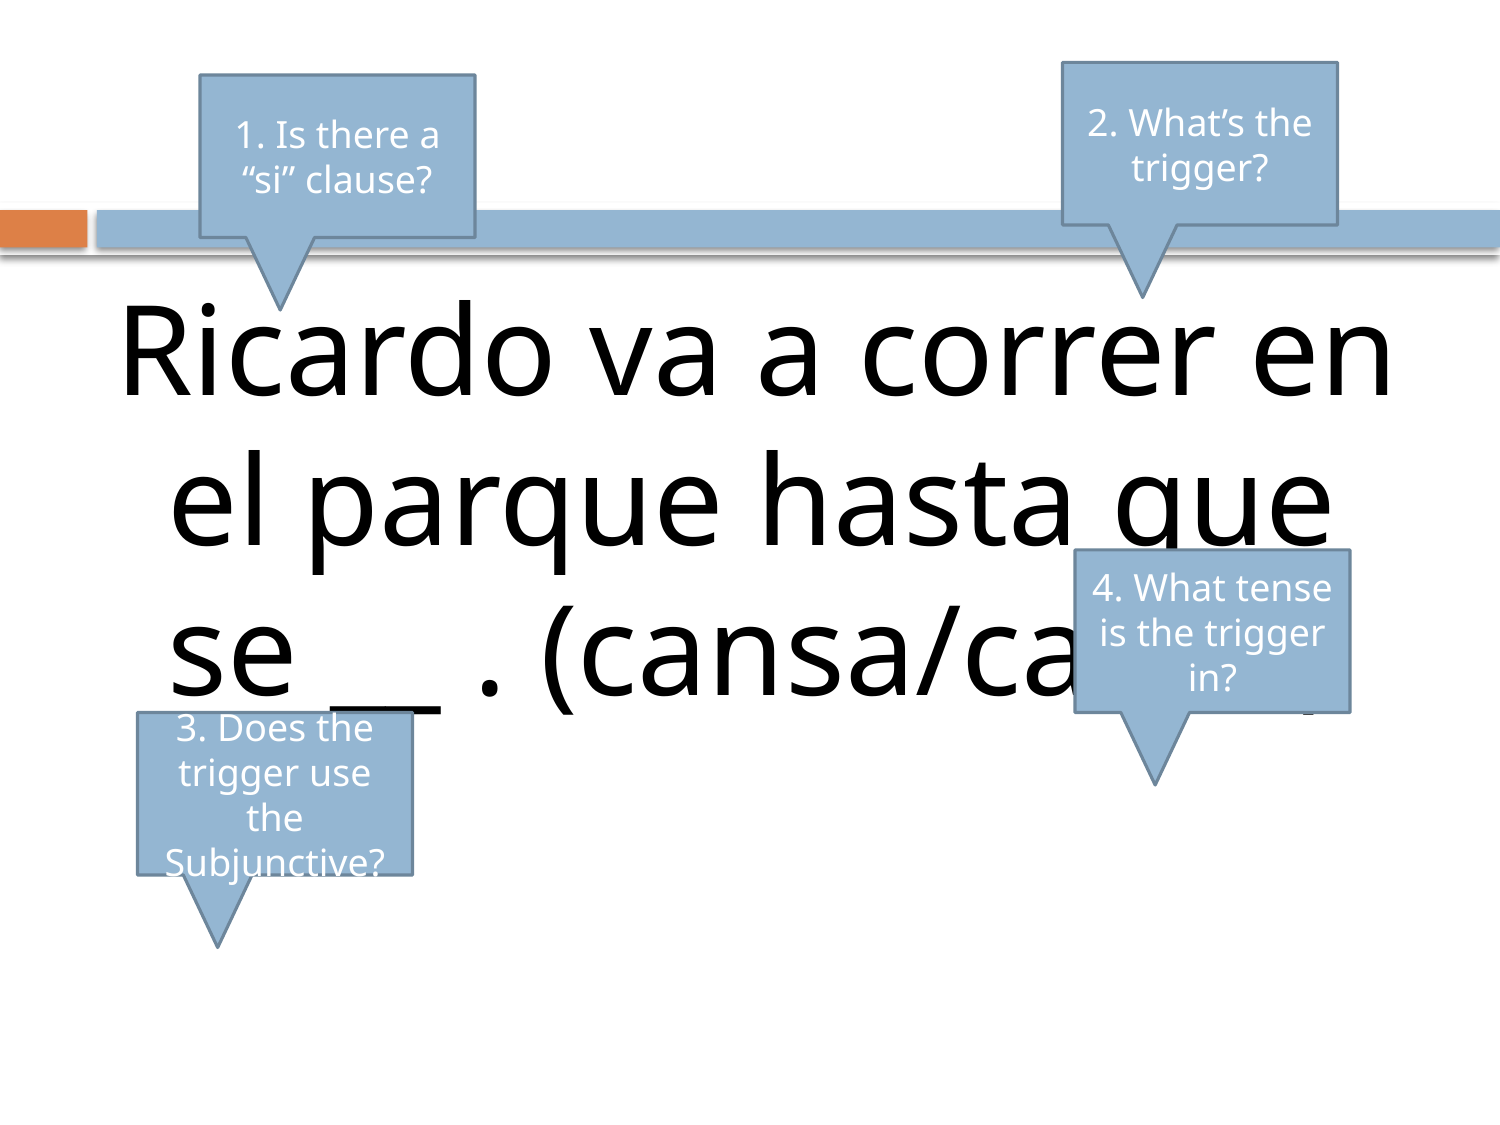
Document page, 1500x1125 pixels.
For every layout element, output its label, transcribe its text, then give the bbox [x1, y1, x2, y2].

text_box 2. What’s the trigger? [1060, 60, 1340, 300]
list Ricardo va a correr en el parque hasta que se __ . (cansa/canse) [100, 262, 1438, 1000]
text_box 4. What tense is the trigger in? [1073, 548, 1352, 787]
text_box 1. Is there a “si” clause? [198, 73, 477, 312]
text_box 3. Does the trigger use the Subjunctive? [135, 710, 415, 950]
